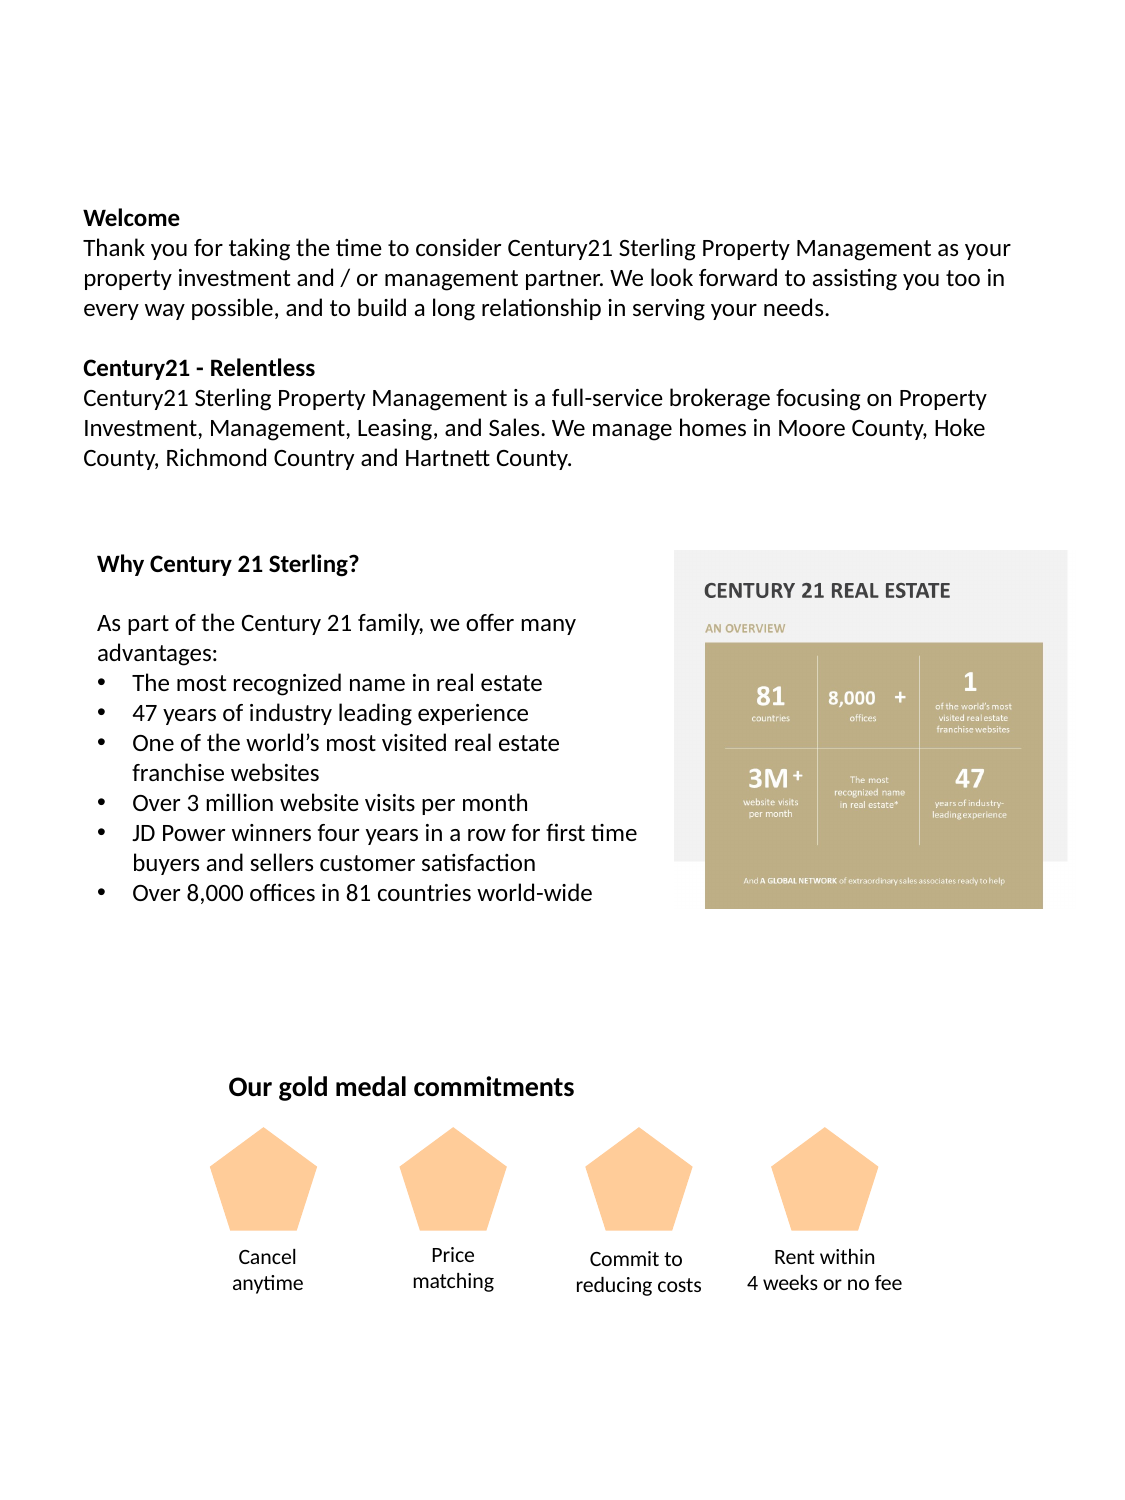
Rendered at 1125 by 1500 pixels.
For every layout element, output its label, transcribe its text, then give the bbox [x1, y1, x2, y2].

text_box Why Century 21 Sterling? As part of the Century 21 family, we offer many advantages: The most recognized name in real estate 47 years of industry leading experience One of the world’s most visited real estate franchise websites Over 3 million website visits per month JD Power winners four years in a row for first time buyers and sellers customer satisfaction Over 8,000 offices in 81 countries world-wide [82, 509, 675, 944]
picture [674, 550, 1076, 909]
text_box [205, 1061, 920, 1306]
text_box Welcome Thank you for taking the time to consider Century21 Sterling Property Management as your property investment and / or management partner. We look forward to assisting you too in every way possible, and to build a long relationship in serving your needs. Century21 - Relentless Century21 Sterling Property Management is a full-service brokerage focusing on Property Investment, Management, Leasing, and Sales. We manage homes in Moore County, Hoke County, Richmond Country and Hartnett County. [68, 194, 1057, 479]
